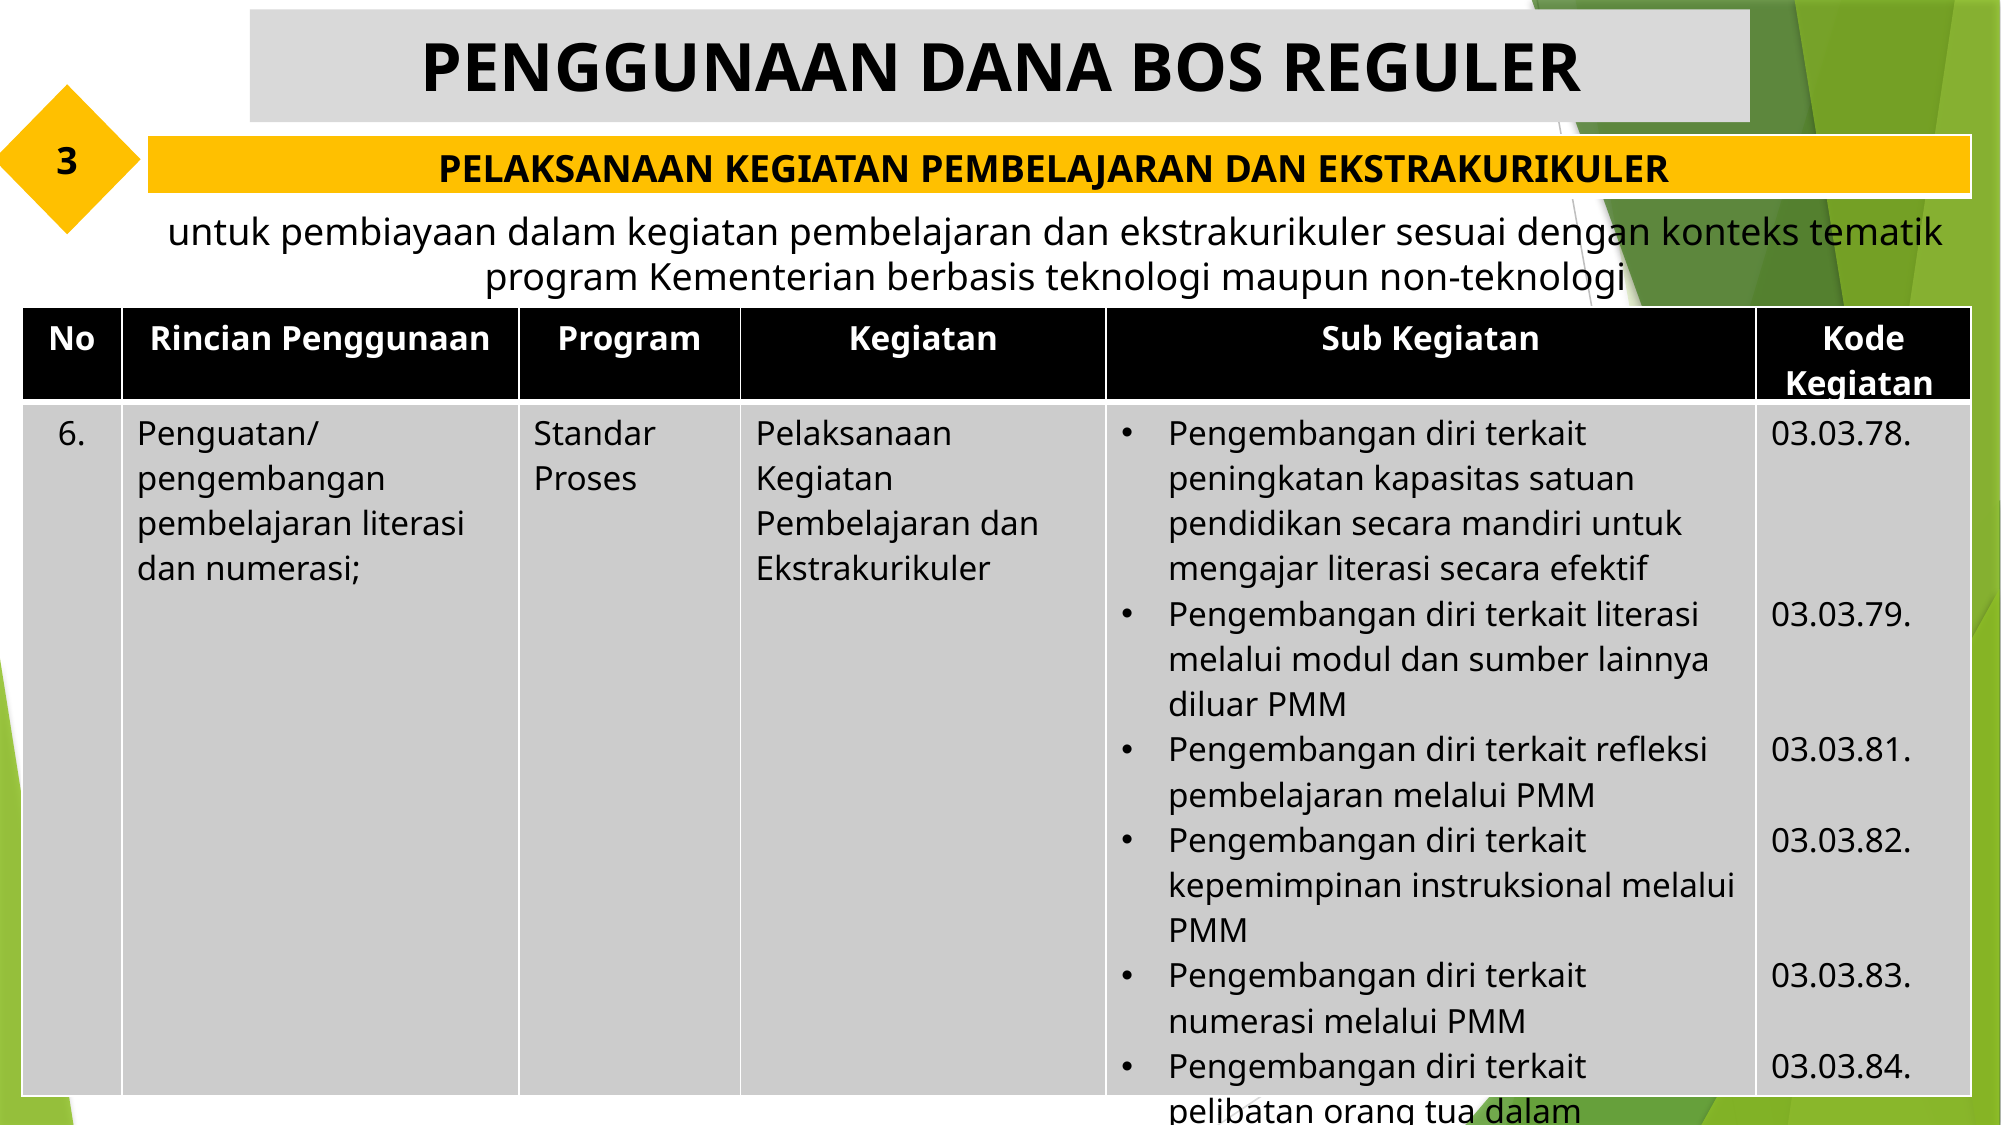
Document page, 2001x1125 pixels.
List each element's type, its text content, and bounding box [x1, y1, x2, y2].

table_cell Pelaksanaan Kegiatan Pembelajaran dan Ekstrakurikuler [741, 405, 1105, 1095]
text_box 3 [0, 82, 142, 236]
table_header No [23, 308, 121, 399]
table_cell Standar Proses [520, 405, 740, 1095]
text_box untuk pembiayaan dalam kegiatan pembelajaran dan ekstrakurikuler sesuai dengan konteks tematik program Kementerian berbasis teknologi maupun non-teknologi [140, 200, 1972, 306]
table_cell 6. [23, 405, 121, 1095]
table_header Program [520, 308, 740, 399]
table_cell Pengembangan diri terkait peningkatan kapasitas satuan pendidikan secara mandiri untuk mengajar literasi secara efektif Pengembangan diri terkait literasi melalui modul dan sumber lainnya diluar PMM Pengembangan diri terkait refleksi pembelajaran melalui PMM Pengembangan diri terkait kepemimpinan instruksional melalui PMM Pengembangan diri terkait numerasi melalui PMM Pengembangan diri terkait pelibatan orang tua dalam penguatan pembelajaran numerasi [1107, 405, 1755, 1095]
table_cell Penguatan/pengembangan pembelajaran literasi dan numerasi; [123, 405, 518, 1095]
table_header Kode Kegiatan [1757, 308, 1970, 399]
text_box [248, 8, 1751, 124]
table_header Rincian Penggunaan [123, 308, 518, 399]
table_header Sub Kegiatan [1107, 308, 1755, 399]
text_box PENGGUNAAN DANA BOS REGULER [252, 17, 1750, 113]
table_header Kegiatan [741, 308, 1105, 399]
table_header PELAKSANAAN KEGIATAN PEMBELAJARAN DAN EKSTRAKURIKULER [148, 136, 1970, 193]
table_cell 03.03.78. 03.03.79. 03.03.81. 03.03.82. 03.03.83. 03.03.84. [1757, 405, 1970, 1095]
